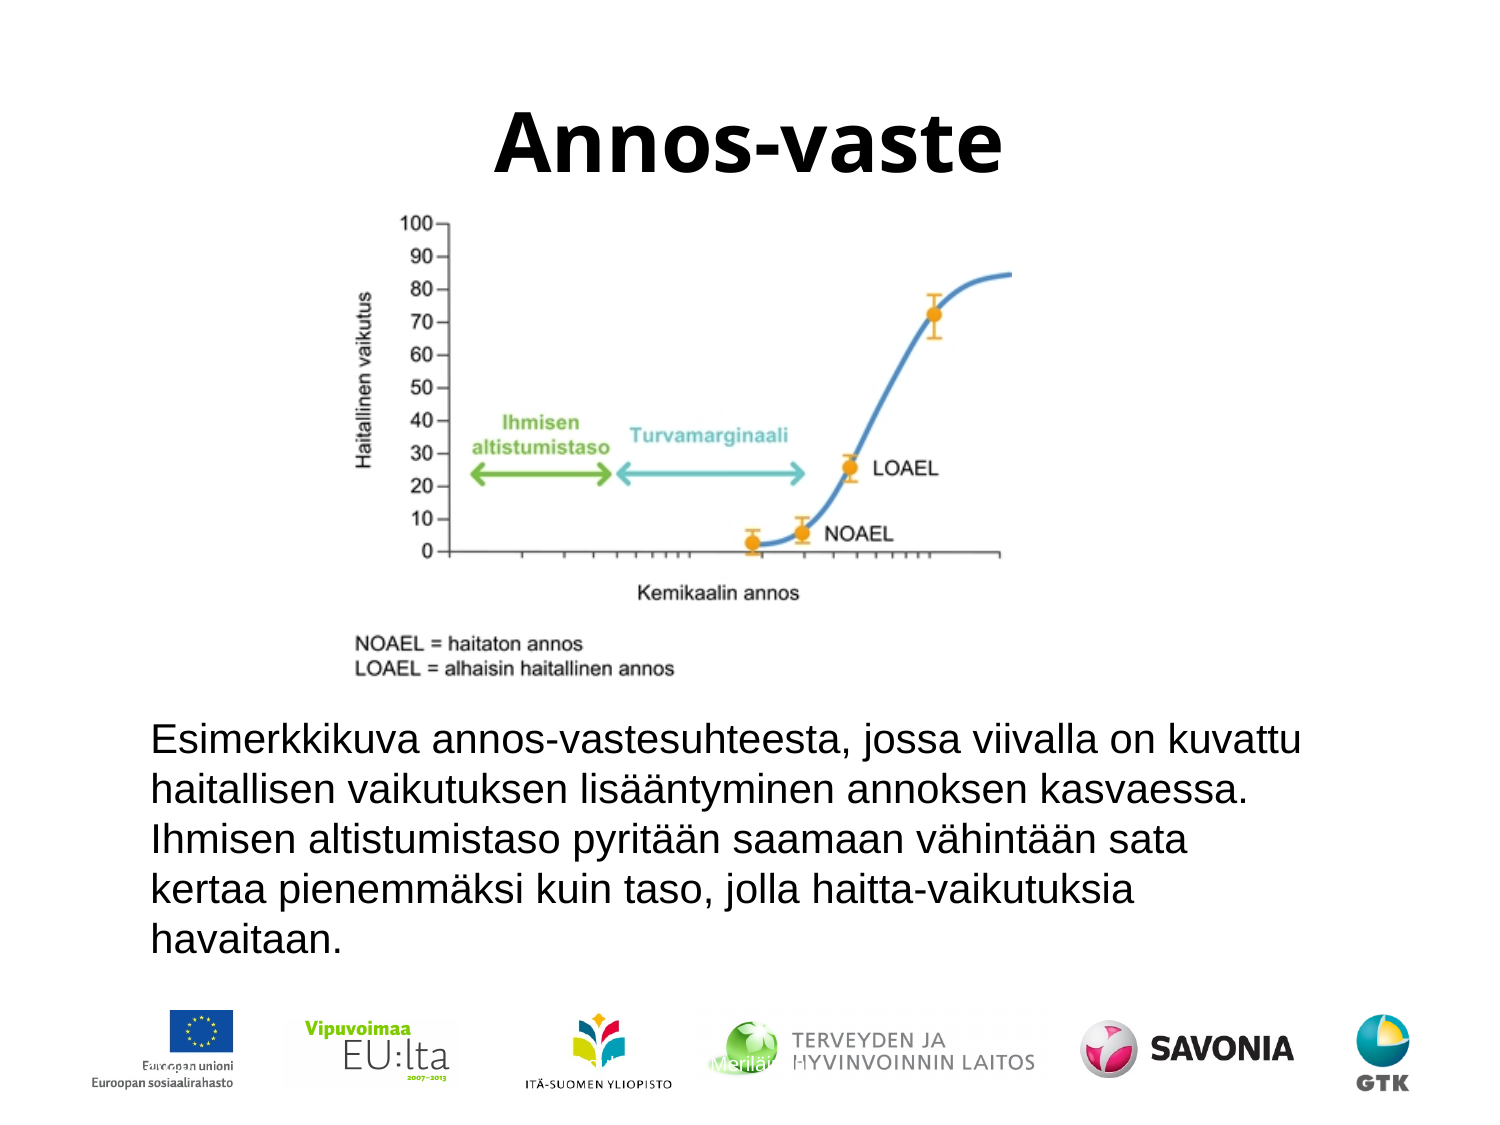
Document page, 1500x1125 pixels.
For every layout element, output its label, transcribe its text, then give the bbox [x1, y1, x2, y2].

picture [505, 1019, 1049, 1112]
picture [1353, 1011, 1412, 1094]
footer ESR-koulutus/Päivi Meriläinen [512, 1042, 988, 1103]
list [348, 207, 1013, 681]
picture [282, 1019, 460, 1088]
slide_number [75, 1042, 425, 1103]
picture [1080, 1020, 1294, 1078]
text_box Esimerkkikuva annos-vastesuhteesta, jossa viivalla on kuvattu haitallisen vaikutuksen lisääntyminen annoksen kasvaessa. Ihmisen altistumistaso pyritään saamaan vähintään sata kertaa pienemmäksi kuin taso, jolla haitta-vaikutuksia havaitaan. [135, 704, 1329, 1019]
picture [88, 1010, 234, 1042]
title Annos-vaste [75, 45, 1425, 233]
